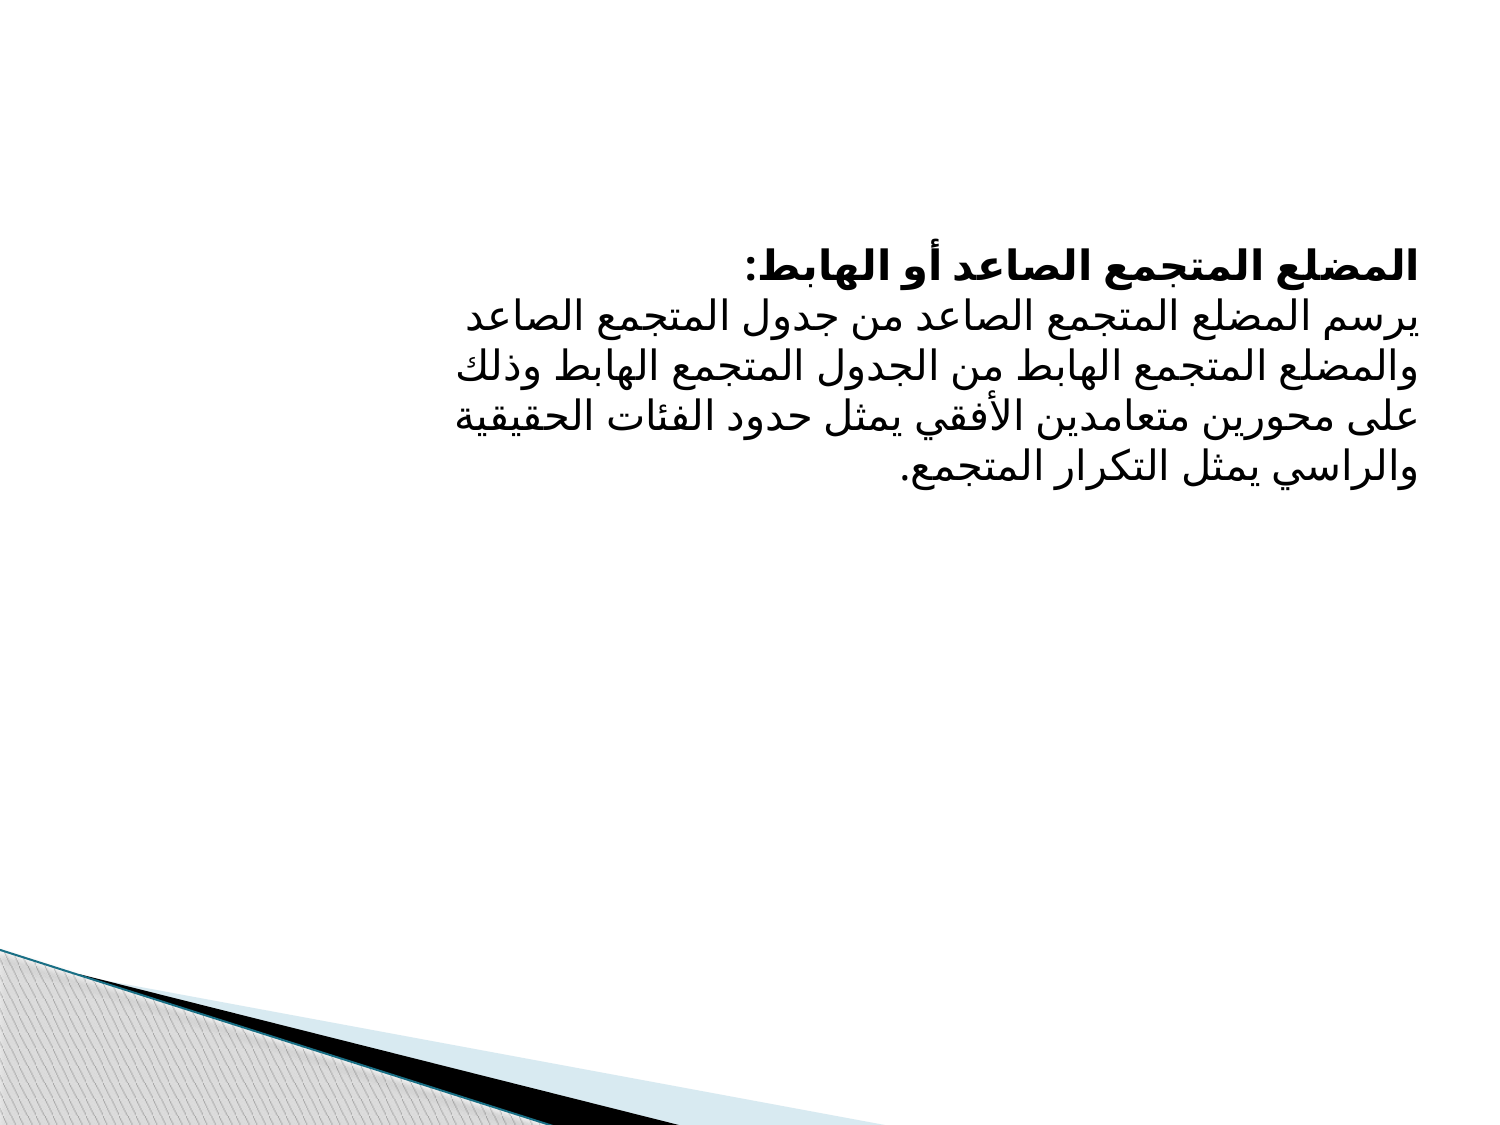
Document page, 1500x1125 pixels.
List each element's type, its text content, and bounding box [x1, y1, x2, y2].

text_box المضلع المتجمع الصاعد أو الهابط: يرسم المضلع المتجمع الصاعد من جدول المتجمع الصاعد والمضلع المتجمع الهابط من الجدول المتجمع الهابط وذلك على محورين متعامدين الأفقي يمثل حدود الفئات الحقيقية والراسي يمثل التكرار المتجمع. [360, 231, 1435, 542]
